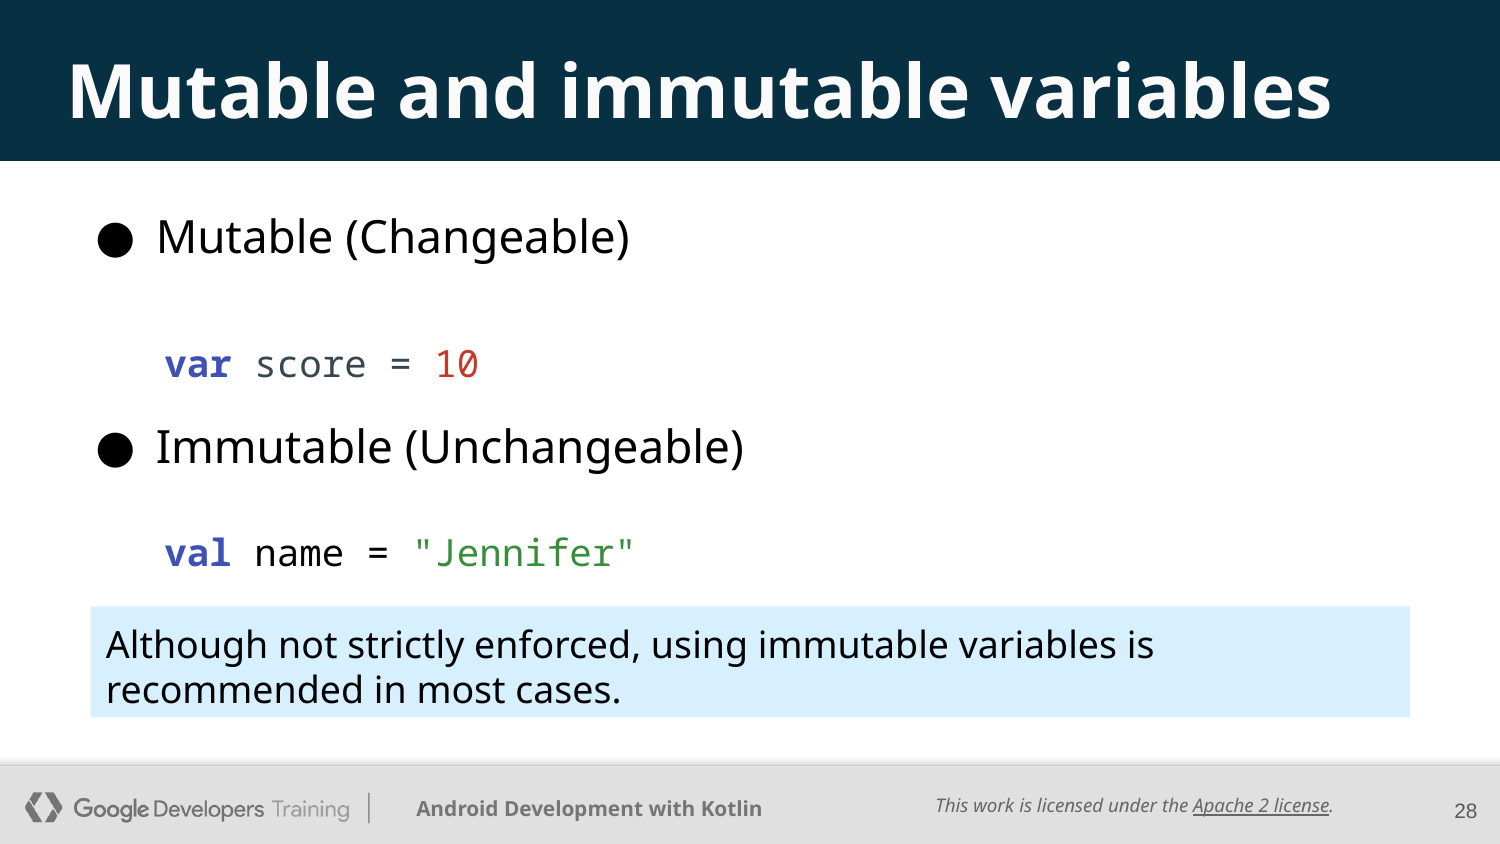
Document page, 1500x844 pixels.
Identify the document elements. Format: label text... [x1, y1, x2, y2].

slide_number ‹#› [1402, 777, 1493, 842]
list Mutable (Changeable) [65, 184, 1449, 279]
text_box Although not strictly enforced, using immutable variables is recommended in most cases. [90, 606, 1410, 718]
text_box val name = "Jennifer" [149, 507, 1014, 602]
title Mutable and immutable variables [51, 28, 1449, 122]
picture [0, 161, 1500, 844]
list Immutable (Unchangeable) [65, 394, 1464, 506]
text_box var score = 10 [149, 302, 642, 367]
